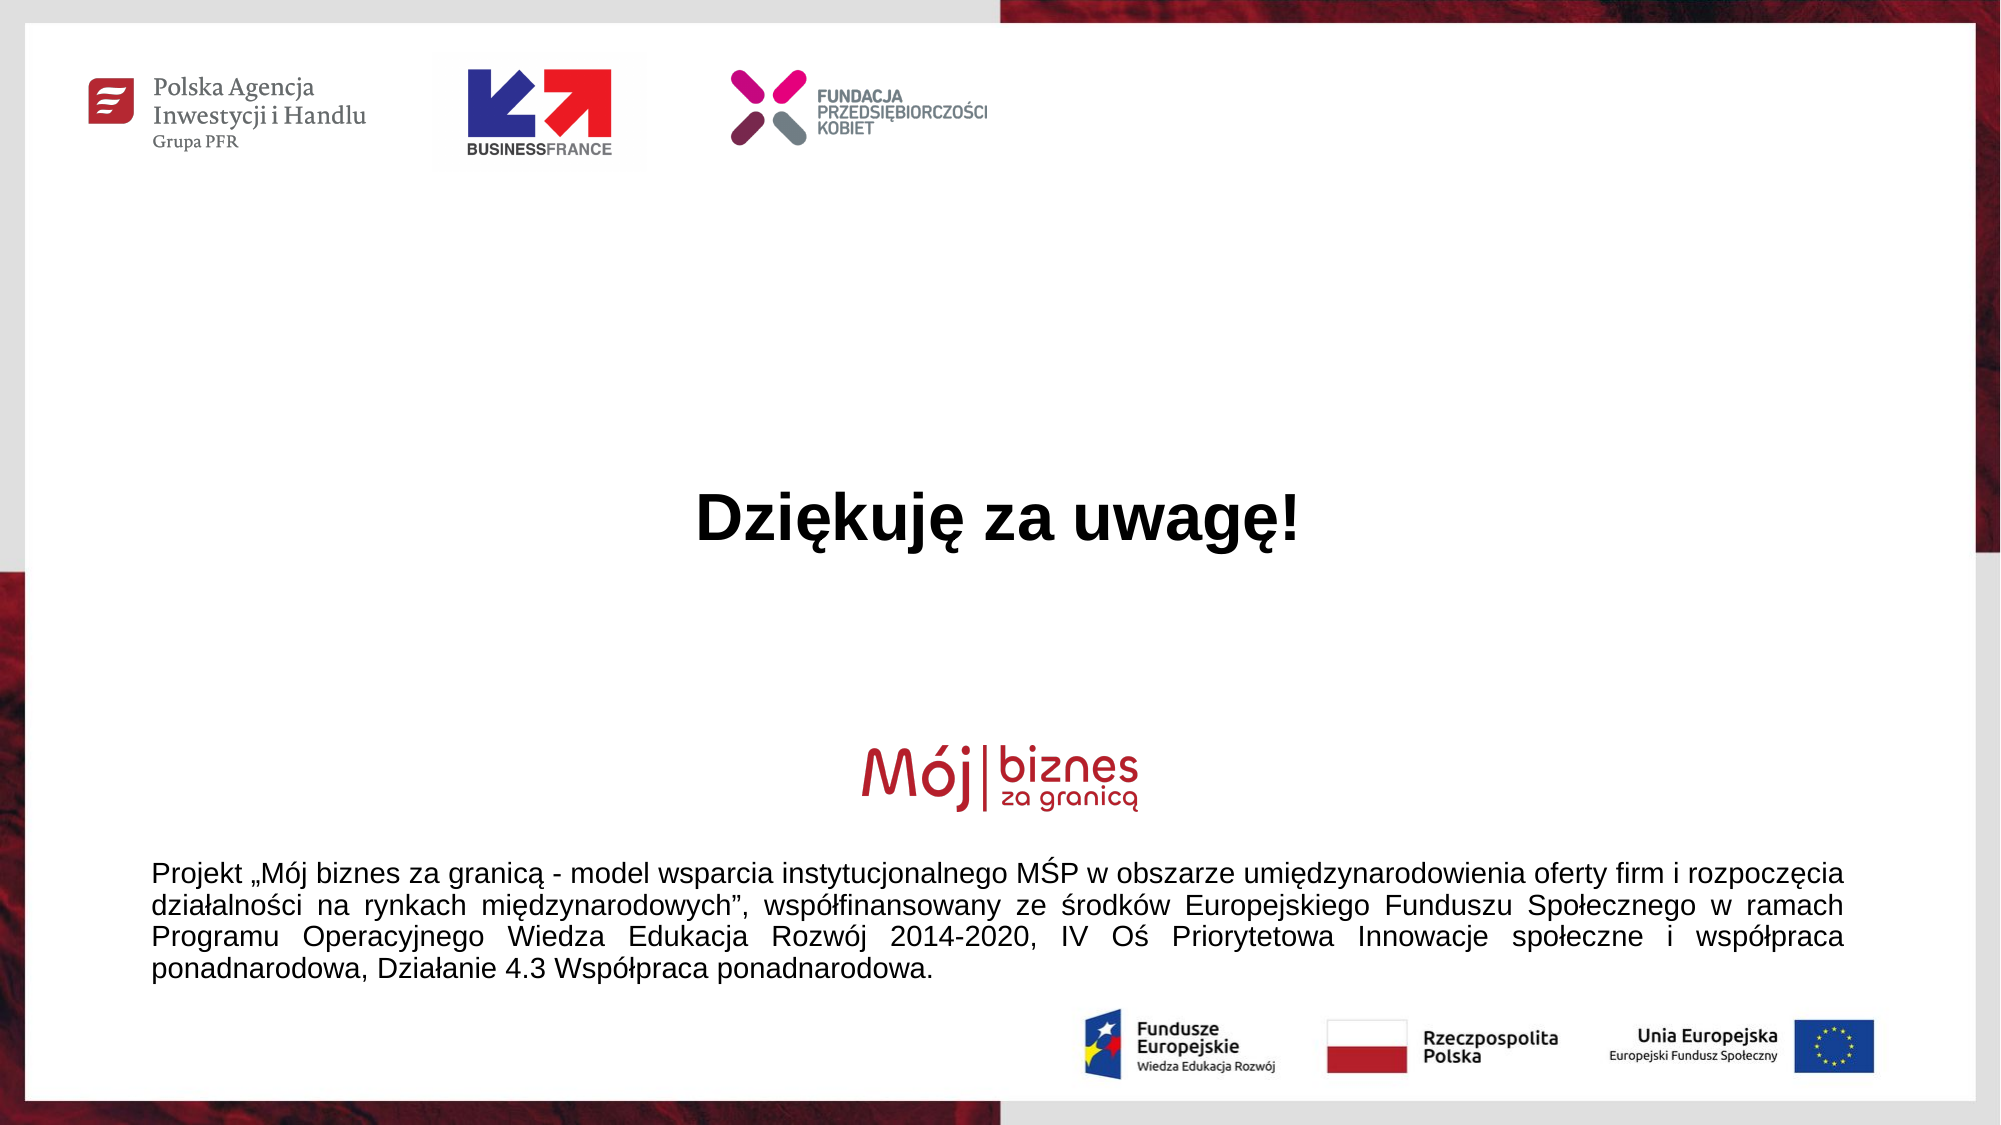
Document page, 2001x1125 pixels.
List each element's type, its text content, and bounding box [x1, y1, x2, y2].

list Projekt „Mój biznes za granicą - model wsparcia instytucjonalnego MŚP w obszarze umiędzynarodowienia oferty firm i rozpoczęcia działalności na rynkach międzynarodowych”, współfinansowany ze środków Europejskiego Funduszu Społecznego w ramach Programu Operacyjnego Wiedza Edukacja Rozwój 2014-2020, IV Oś Priorytetowa Innowacje społeczne i współpraca ponadnarodowa, Działanie 4.3 Współpraca ponadnarodowa. [136, 851, 1862, 1051]
title Dziękuję za uwagę! [136, 94, 1862, 563]
picture [0, 0, 2001, 1125]
